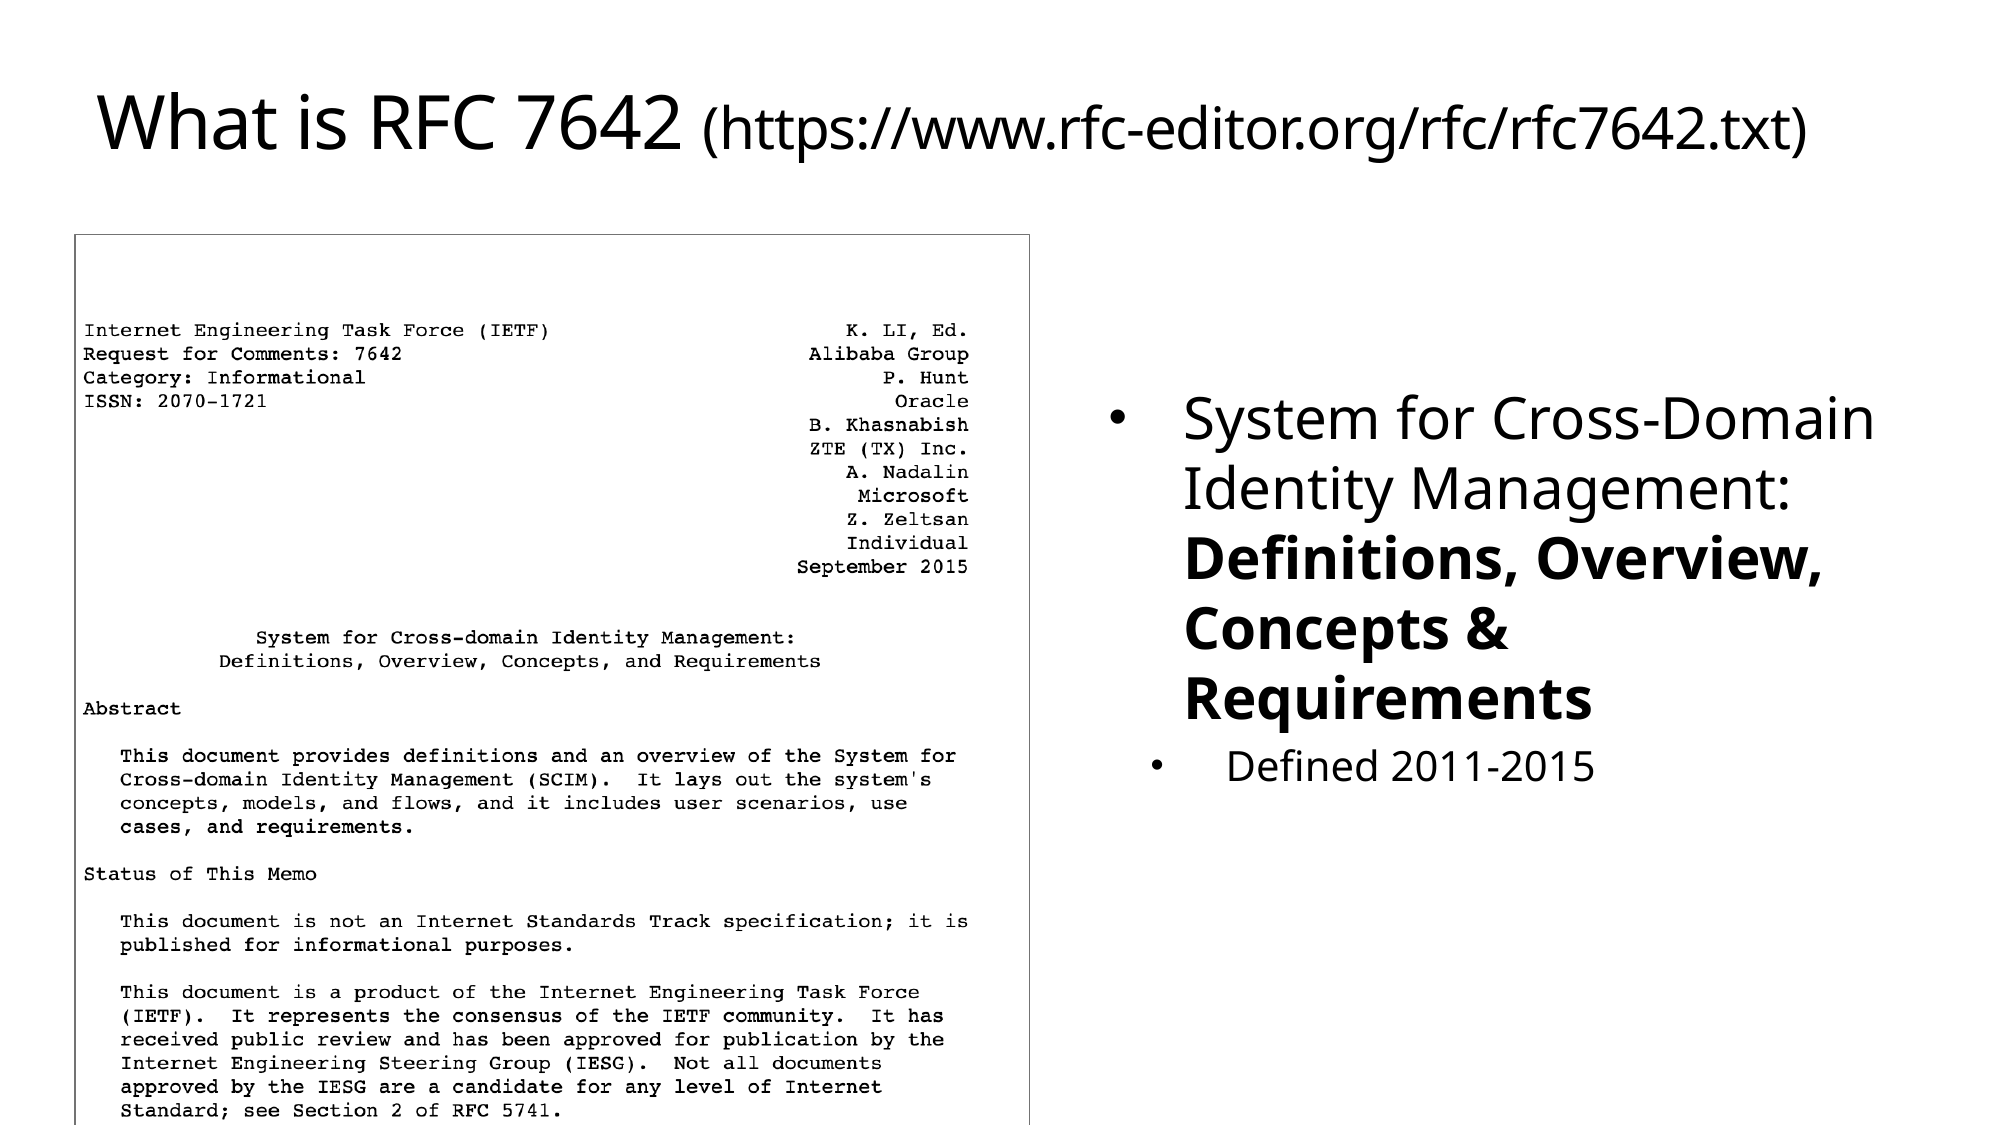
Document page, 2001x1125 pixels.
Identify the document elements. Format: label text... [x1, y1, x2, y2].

list System for Cross-Domain Identity Management: Definitions, Overview, Concepts & Requirements Defined 2011-2015 [1108, 381, 1905, 771]
picture [75, 235, 1029, 1125]
title What is RFC 7642 (https://www.rfc-editor.org/rfc/rfc7642.txt) [96, 75, 1904, 166]
